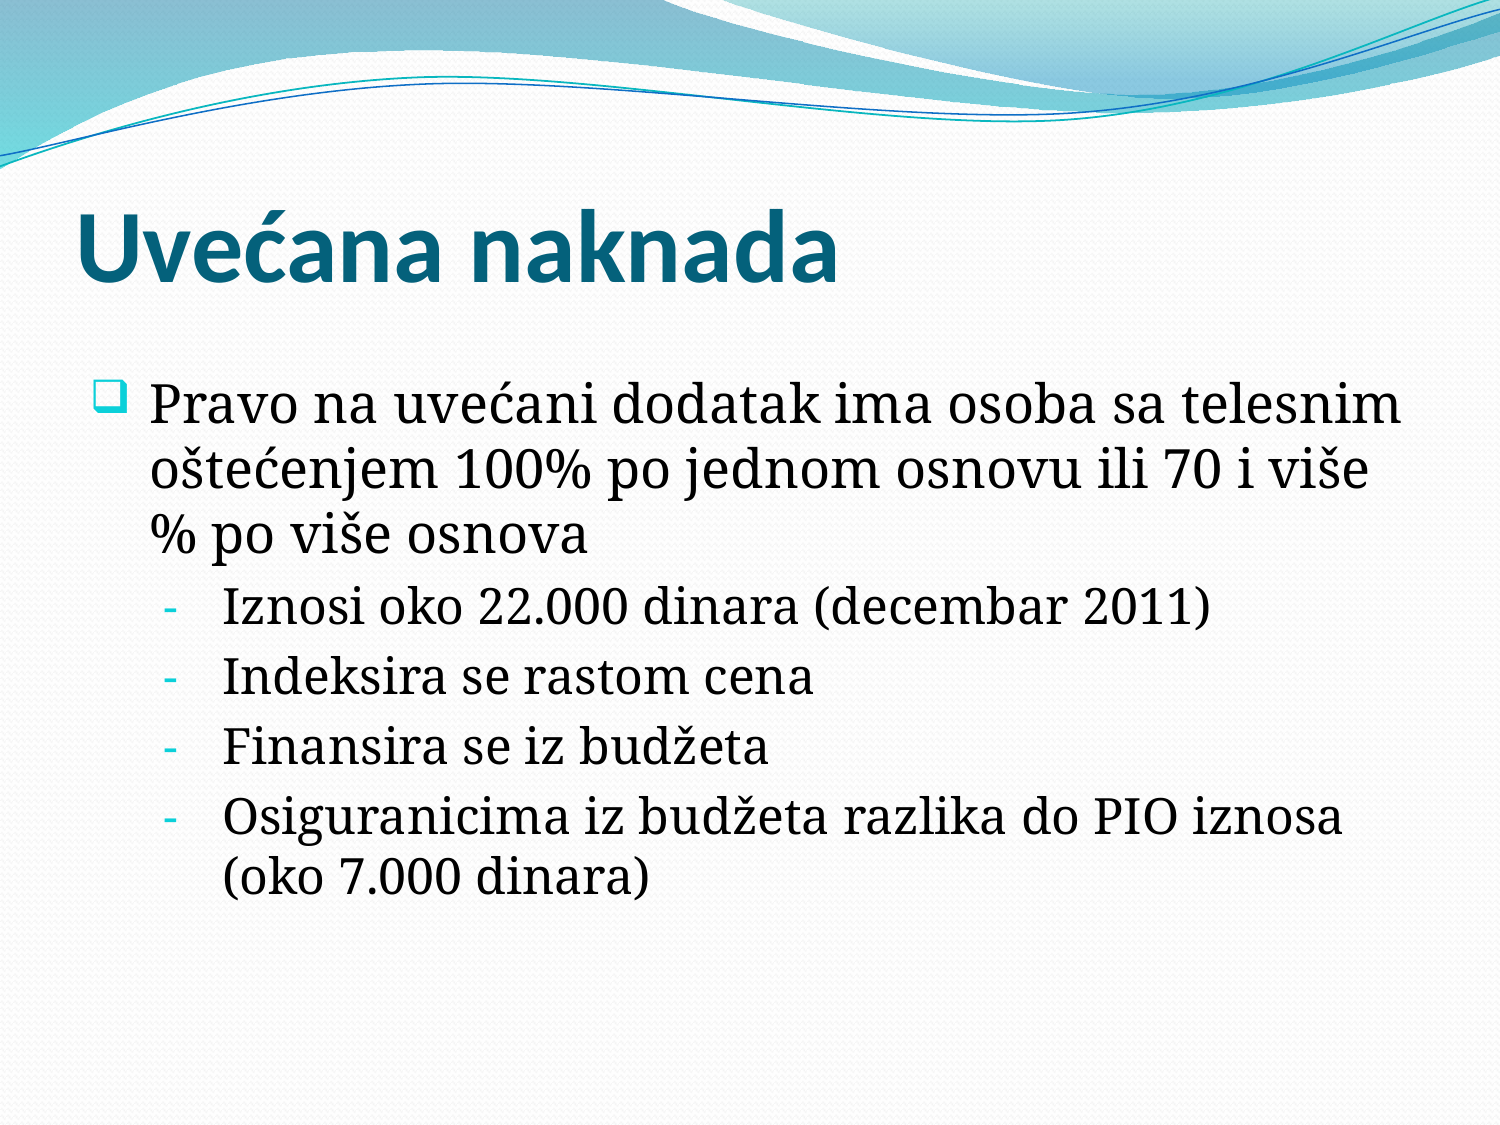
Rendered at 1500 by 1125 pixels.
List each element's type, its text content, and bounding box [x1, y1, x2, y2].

title Uvećana naknada [75, 115, 1425, 303]
list Pravo na uvećani dodatak ima osoba sa telesnim oštećenjem 100% po jednom osnovu ili 70 i više % po više osnova Iznosi oko 22.000 dinara (decembar 2011) Indeksira se rastom cena Finansira se iz budžeta Osiguranicima iz budžeta razlika do PIO iznosa (oko 7.000 dinara) [75, 362, 1425, 1083]
